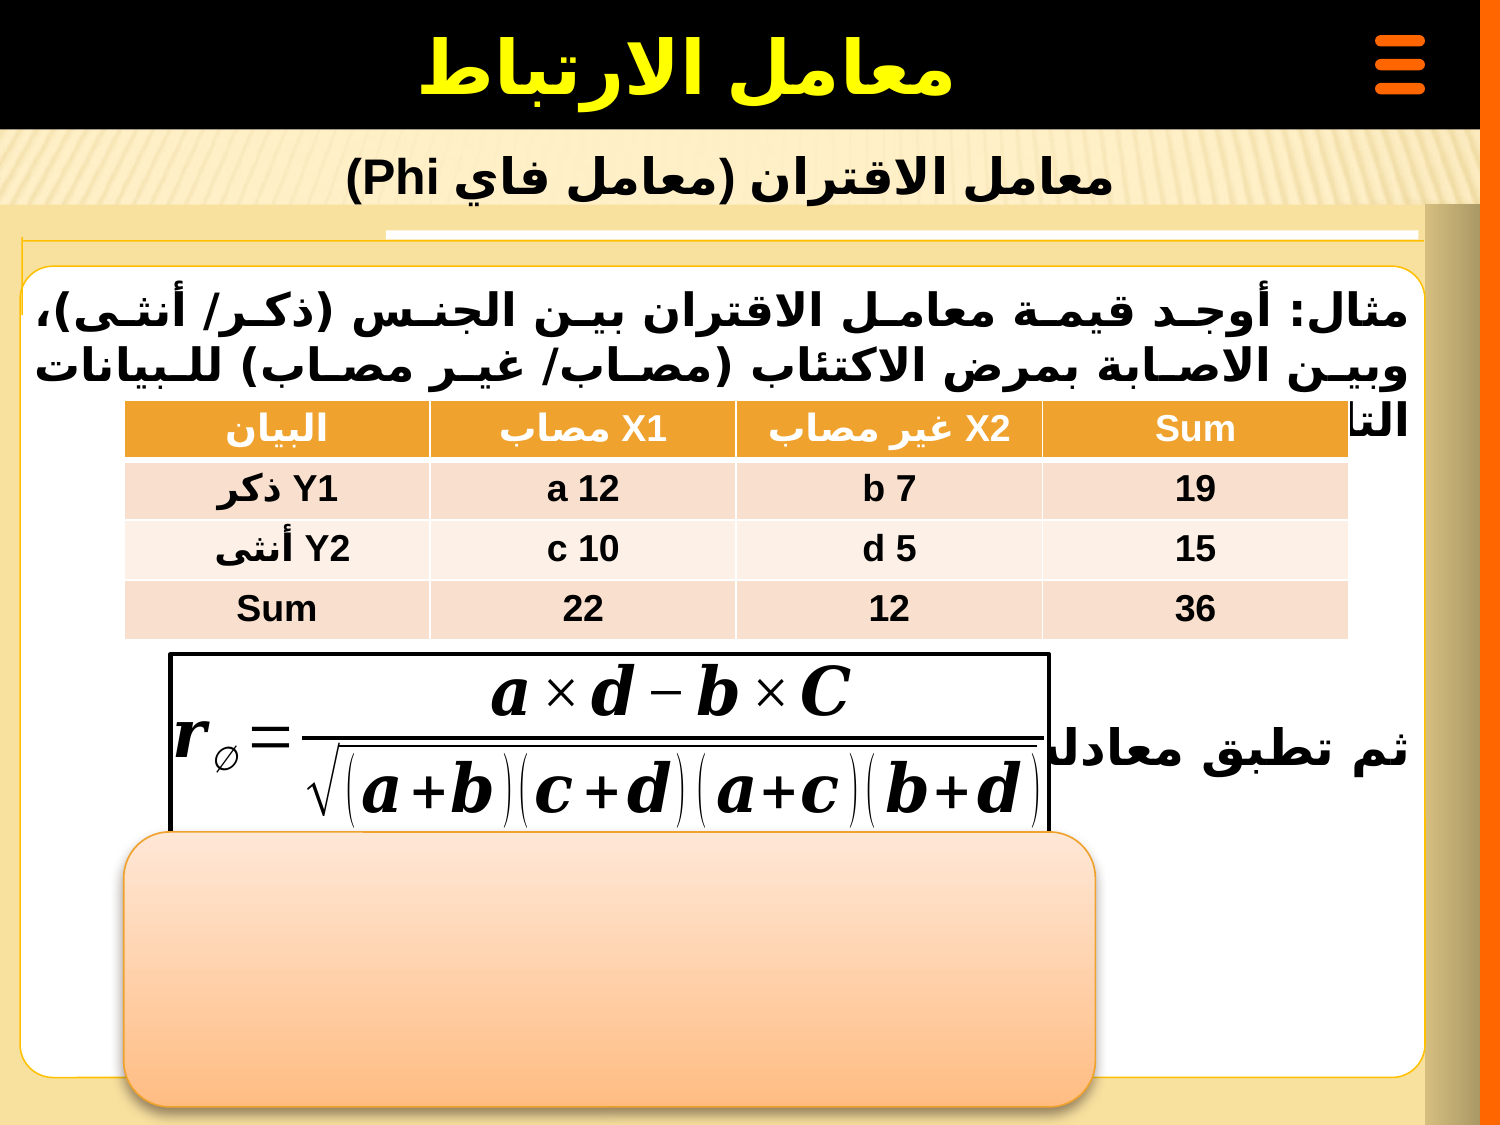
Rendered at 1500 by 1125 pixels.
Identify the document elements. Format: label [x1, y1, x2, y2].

text_box [0, 0, 1500, 1125]
